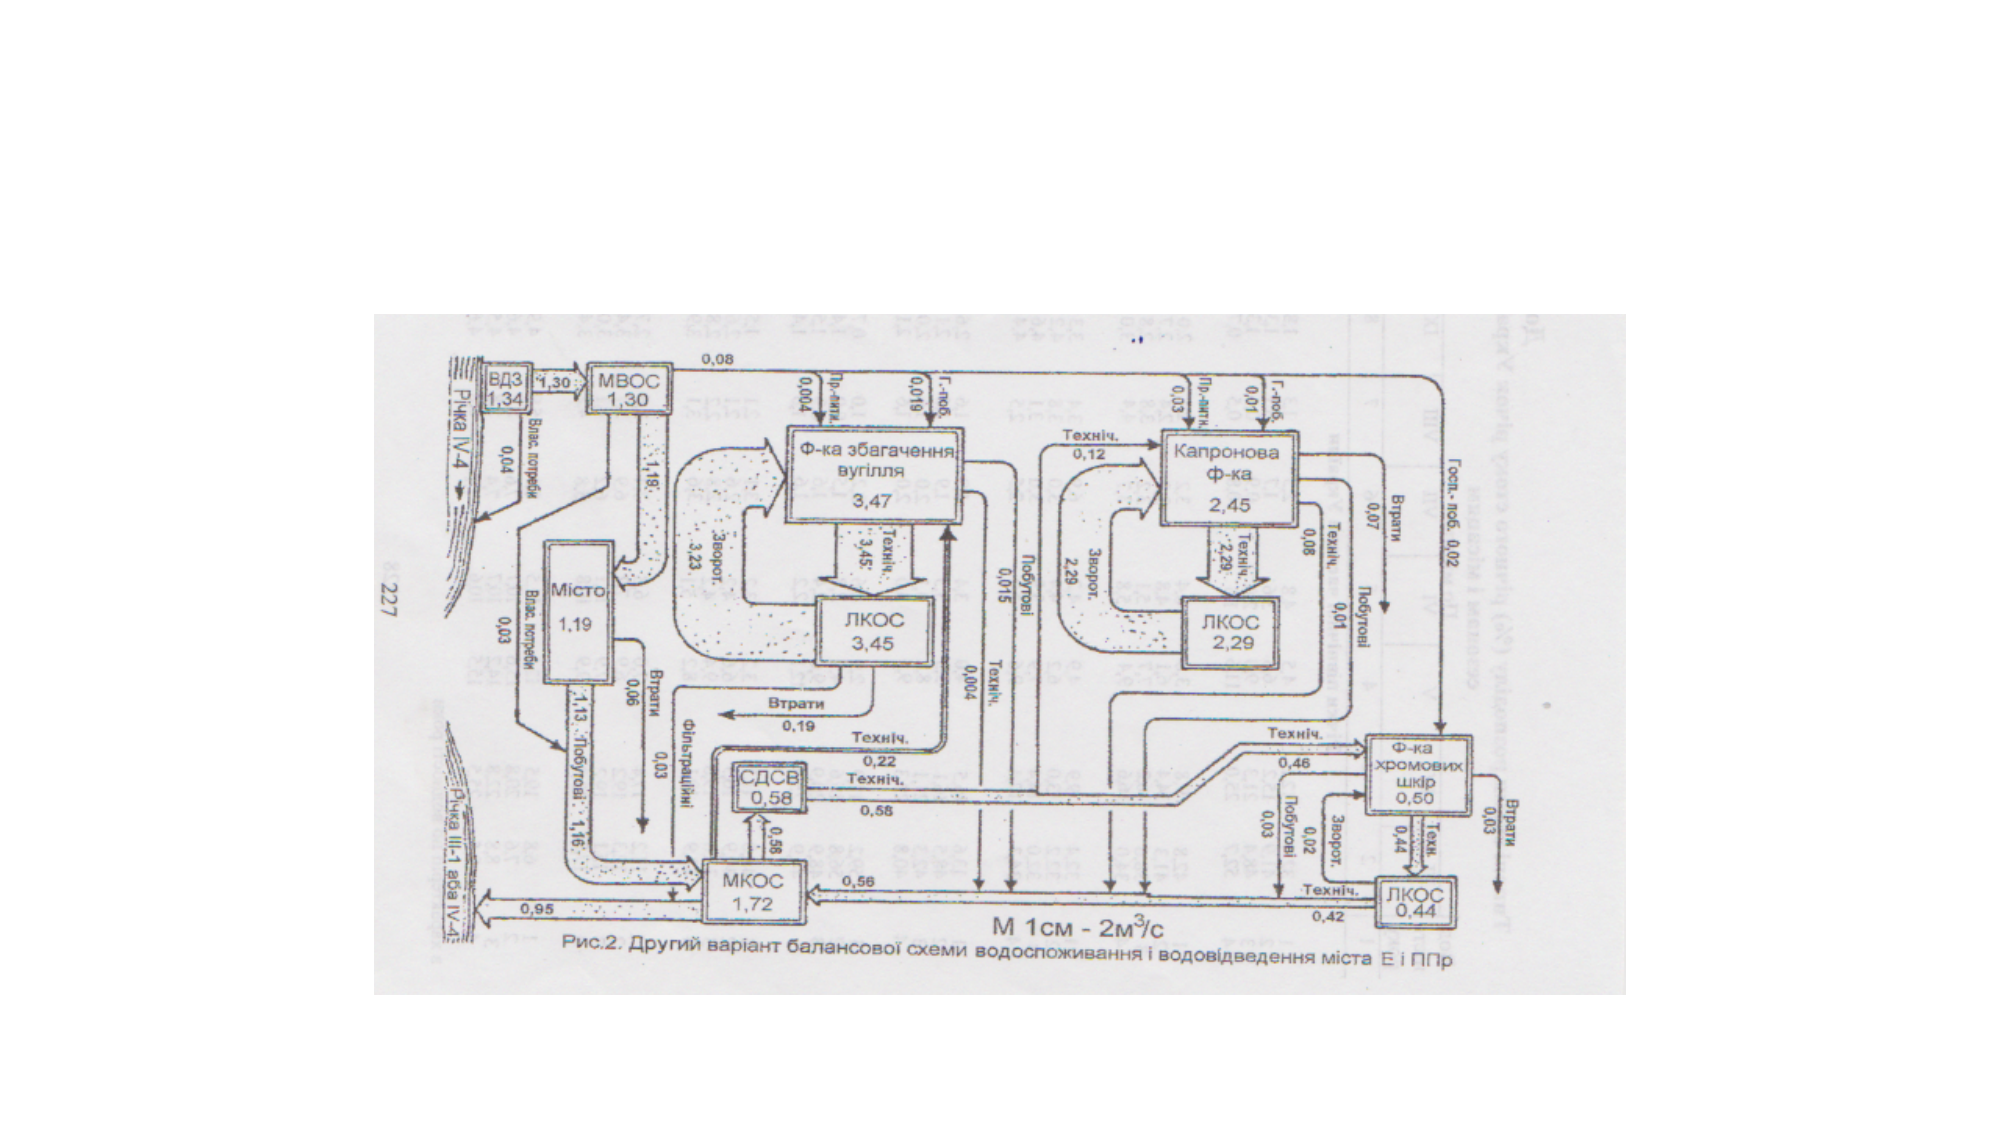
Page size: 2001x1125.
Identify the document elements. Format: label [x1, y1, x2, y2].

list [374, 314, 1626, 995]
